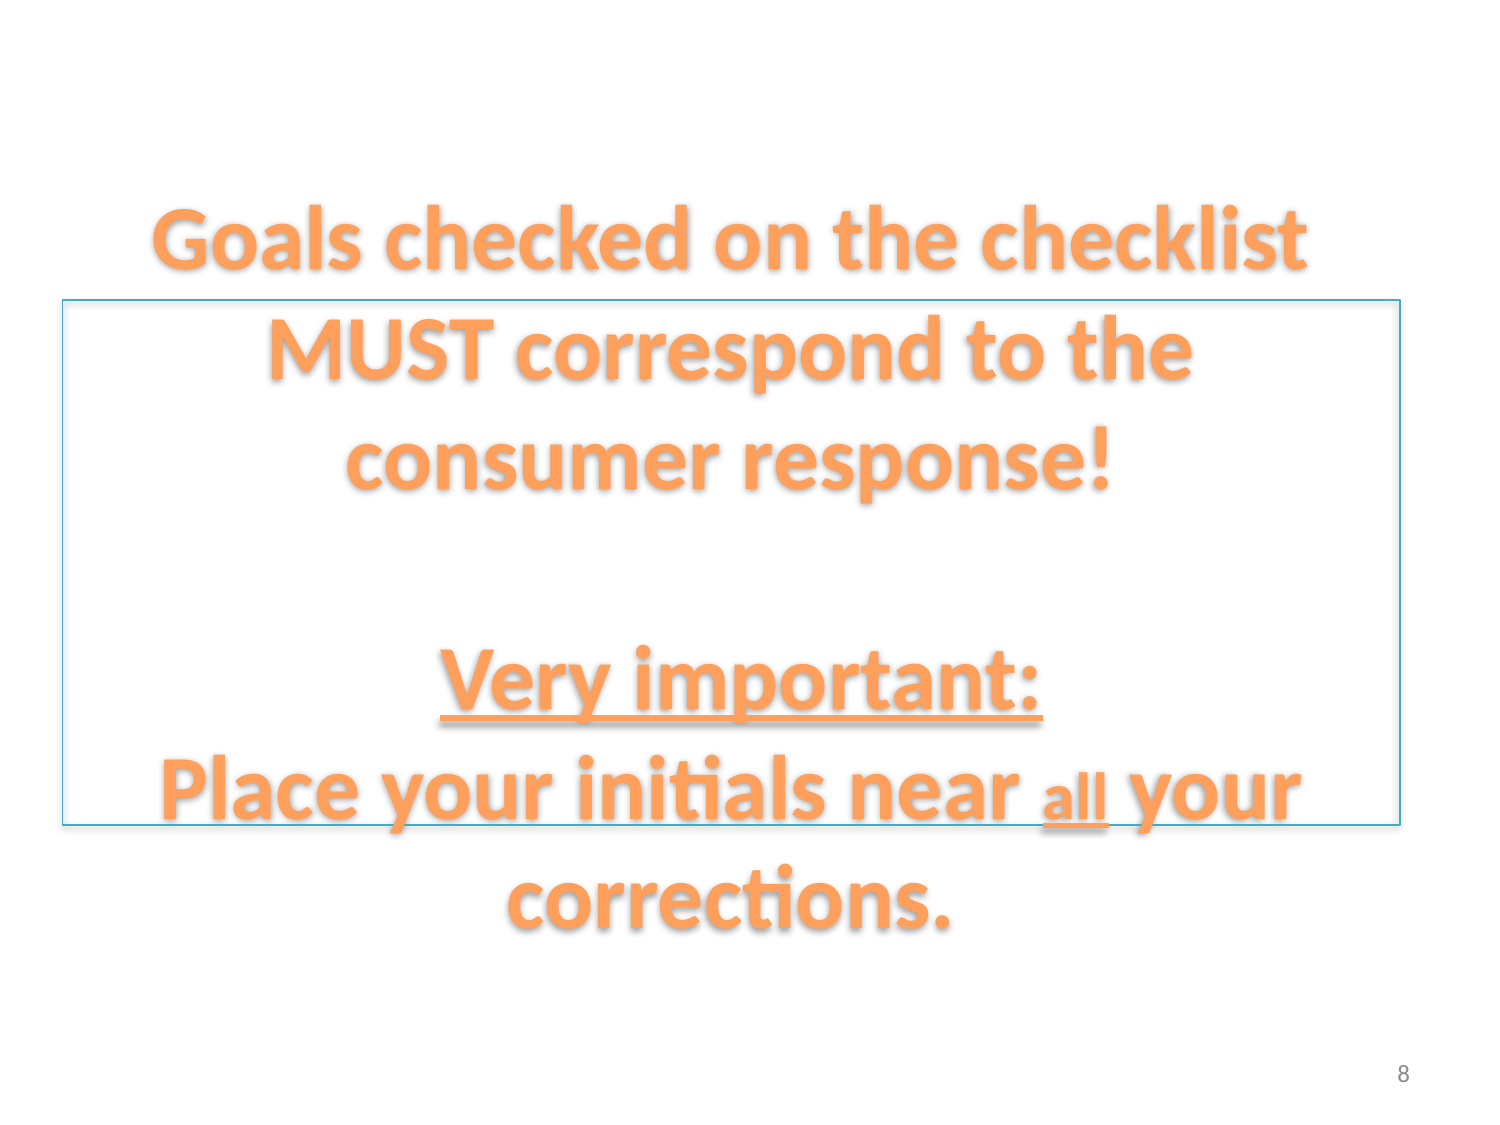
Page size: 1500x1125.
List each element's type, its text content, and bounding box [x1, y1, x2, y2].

title Goals checked on the checklist MUST correspond to the consumer response! Very important: Place your initials near all your corrections. [62, 299, 1401, 826]
slide_number 8 [1074, 1042, 1425, 1103]
